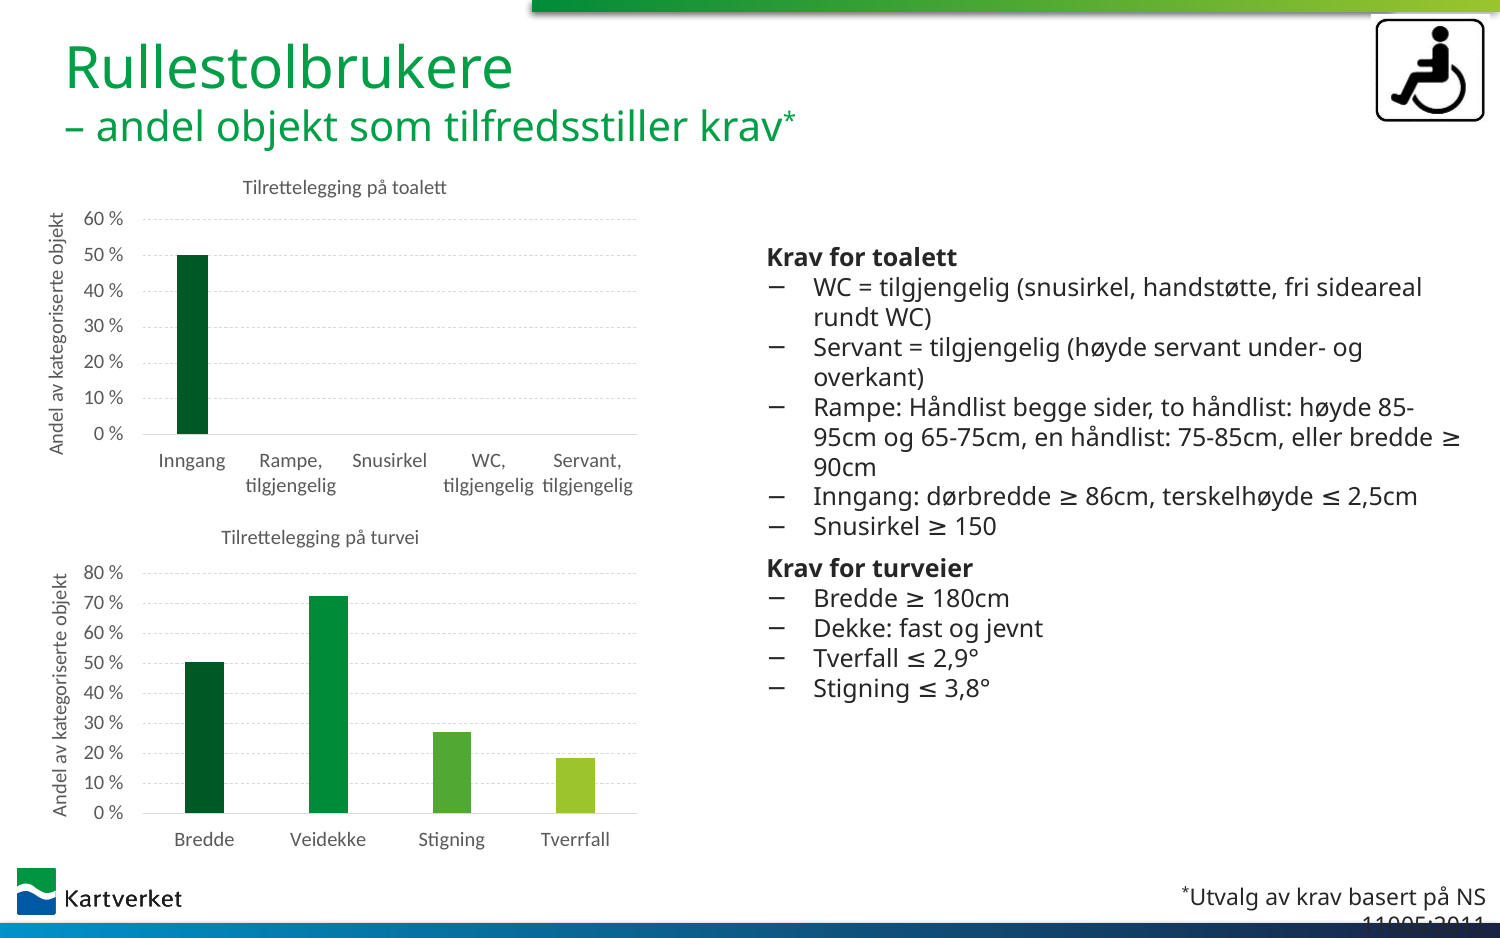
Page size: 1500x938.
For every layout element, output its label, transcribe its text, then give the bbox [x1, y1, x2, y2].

text_box Rullestolbrukere – andel objekt som tilfredsstiller krav* [49, 14, 1431, 158]
text_box Krav for toalett WC = tilgjengelig (snusirkel, handstøtte, fri sideareal rundt WC) Servant = tilgjengelig (høyde servant under- og overkant) Rampe: Håndlist begge sider, to håndlist: høyde 85-95cm og 65-75cm, en håndlist: 75-85cm, eller bredde ≥ 90cm Inngang: dørbredde ≥ 86cm, terskelhøyde ≤ 2,5cm Snusirkel ≥ 150 [751, 234, 1483, 545]
picture [41, 166, 650, 505]
picture [1371, 13, 1491, 127]
text_box Krav for turveier Bredde ≥ 180cm Dekke: fast og jevnt Tverfall ≤ 2,9° Stigning ≤ 3,8° [751, 545, 1483, 710]
text_box *Utvalg av krav basert på NS 11005:2011 [1068, 873, 1500, 938]
picture [41, 520, 650, 859]
